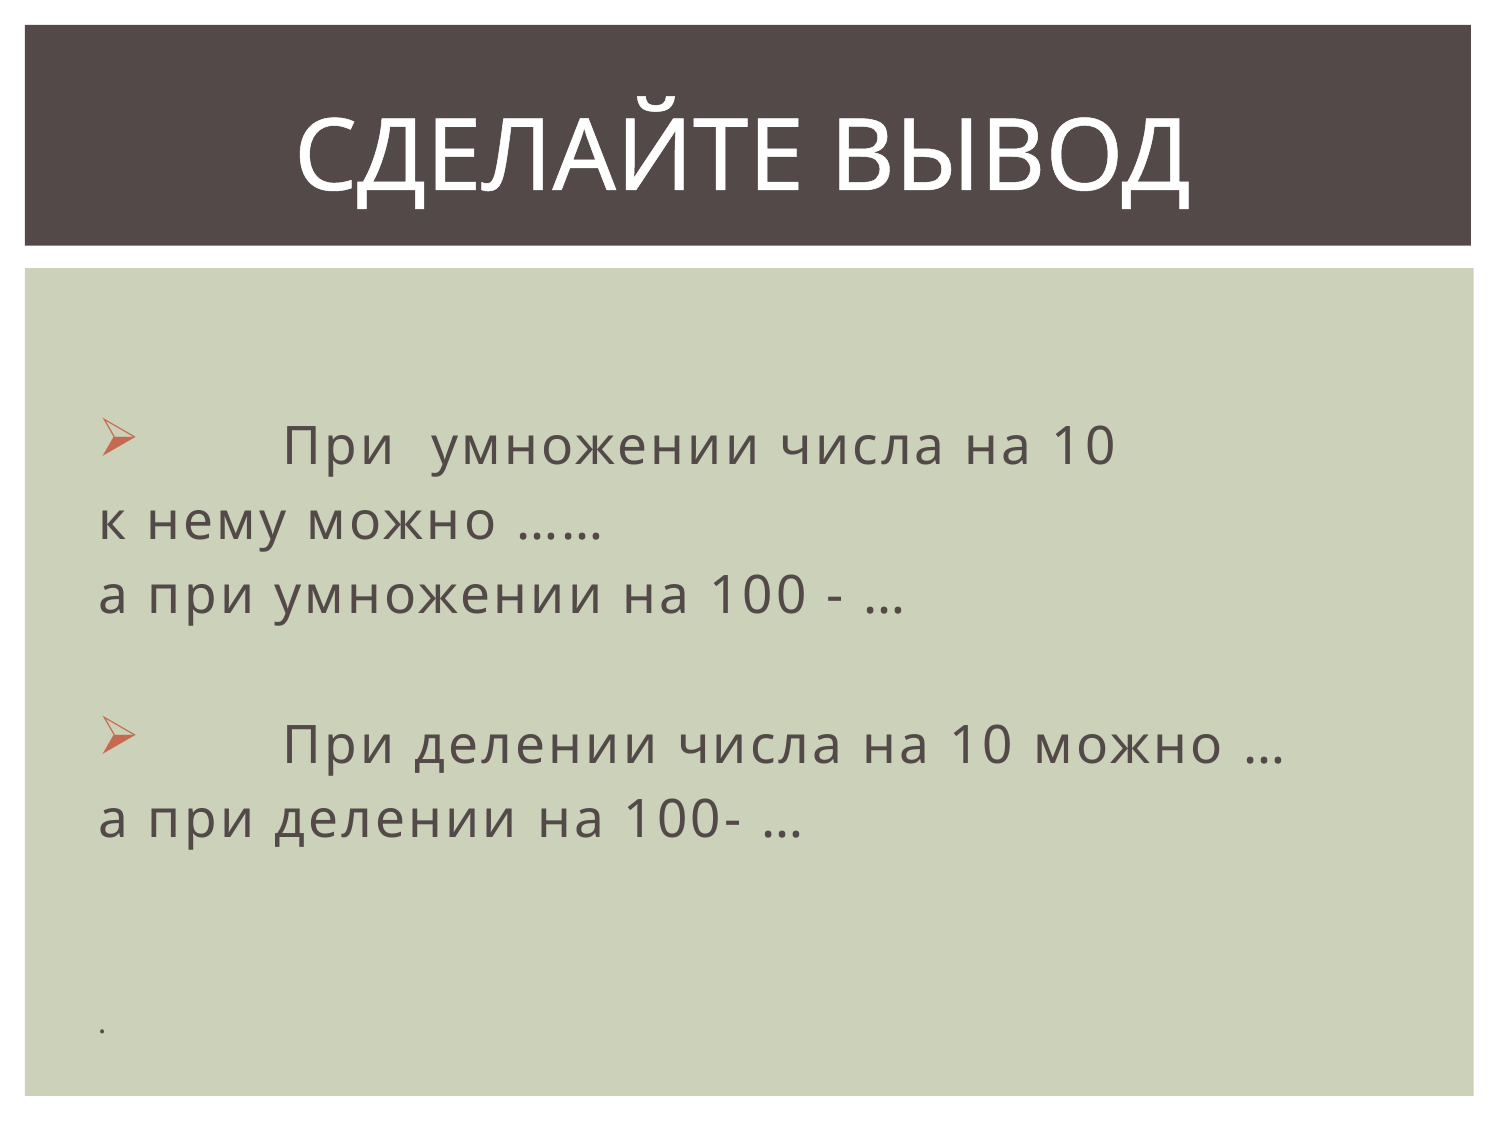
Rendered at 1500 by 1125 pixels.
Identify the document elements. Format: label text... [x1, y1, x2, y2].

title СДЕЛАЙТЕ ВЫВОД [135, 90, 1324, 211]
list При умножении числа на 10 к нему можно …… а при умножении на 100 - … При делении числа на 10 можно … а при делении на 100- … . [76, 314, 1447, 1051]
